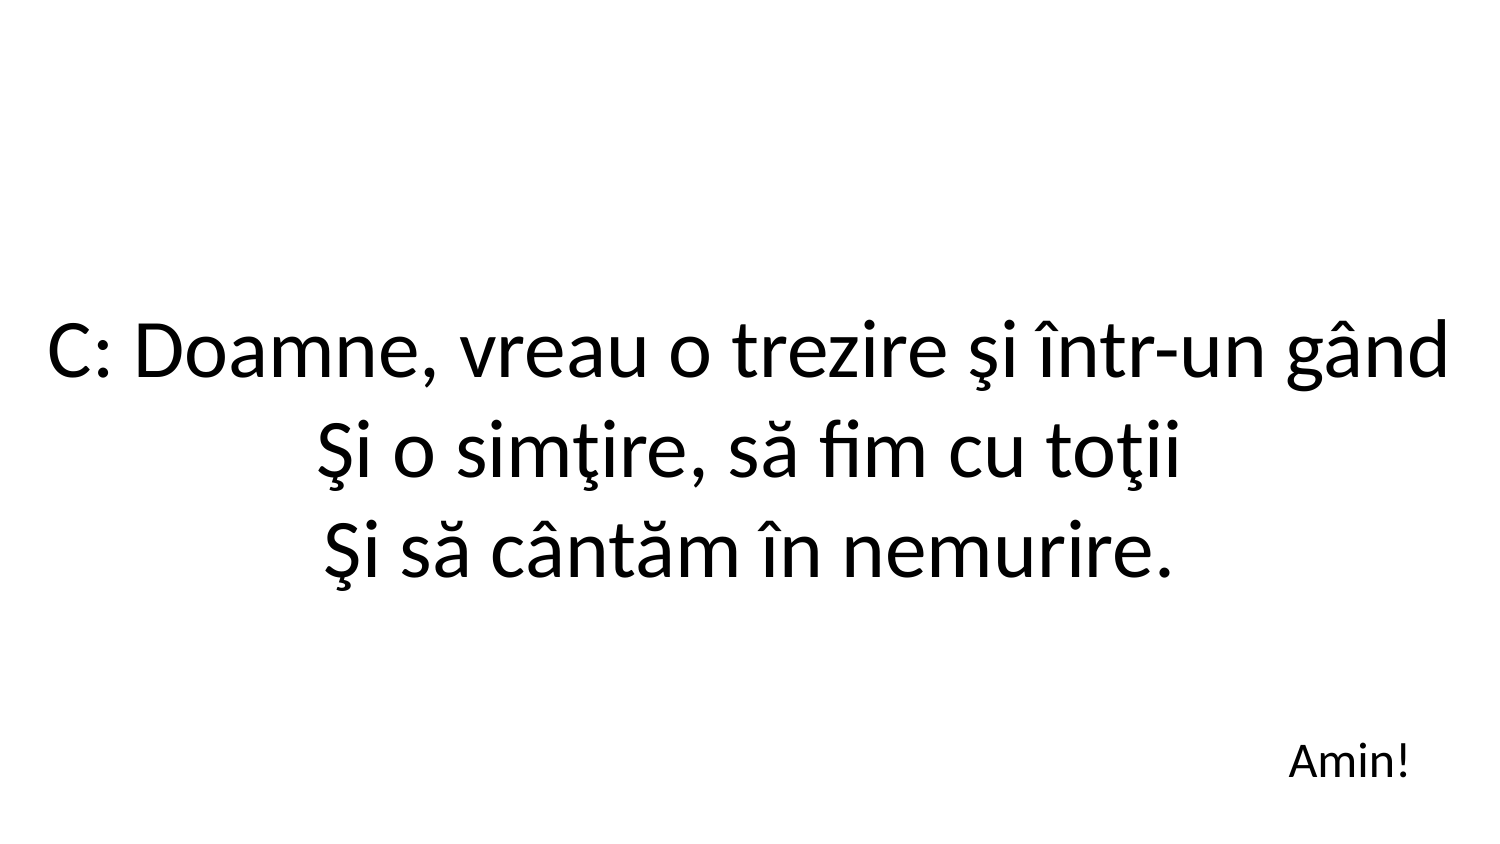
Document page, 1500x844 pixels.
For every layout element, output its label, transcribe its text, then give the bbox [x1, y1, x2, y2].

text_box Amin! [1273, 674, 1427, 795]
text_box C: Doamne, vreau o trezire şi într-un gând Şi o simţire, să fim cu toţii Şi să cântăm în nemurire. [32, 242, 1468, 602]
